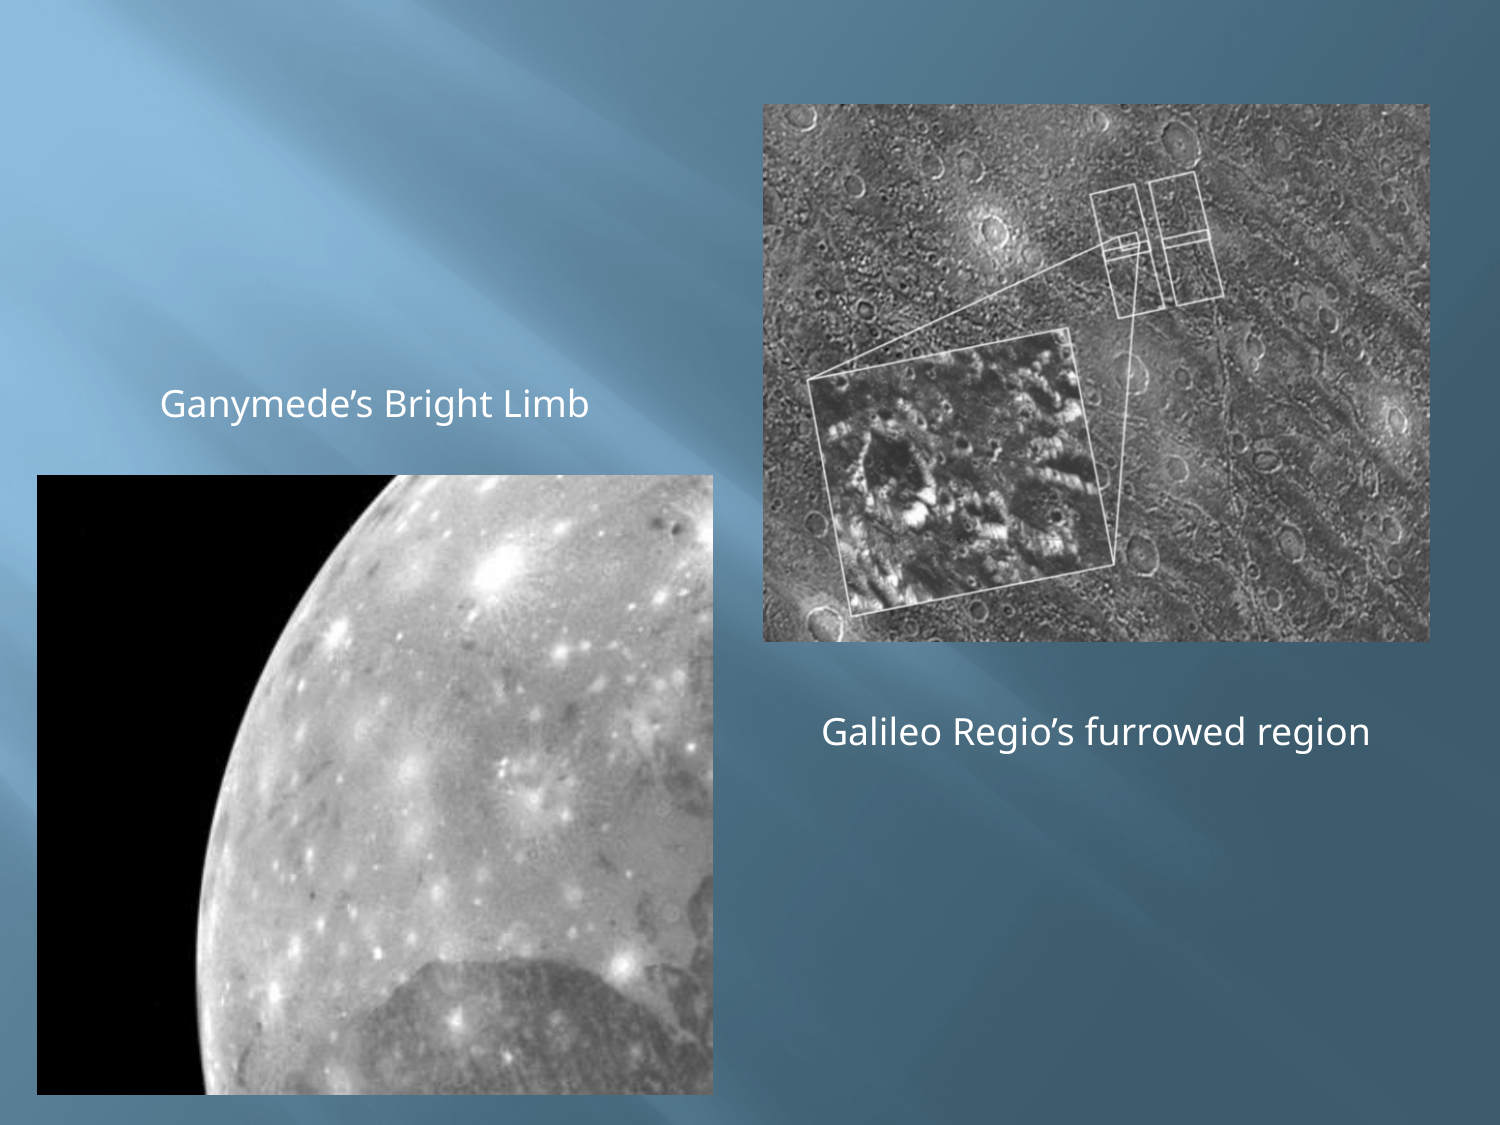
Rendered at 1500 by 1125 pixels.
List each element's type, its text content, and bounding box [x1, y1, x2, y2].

picture [37, 474, 713, 1095]
text_box Galileo Regio’s furrowed region [763, 700, 1430, 761]
text_box Ganymede’s Bright Limb [37, 373, 713, 433]
picture [763, 104, 1430, 643]
